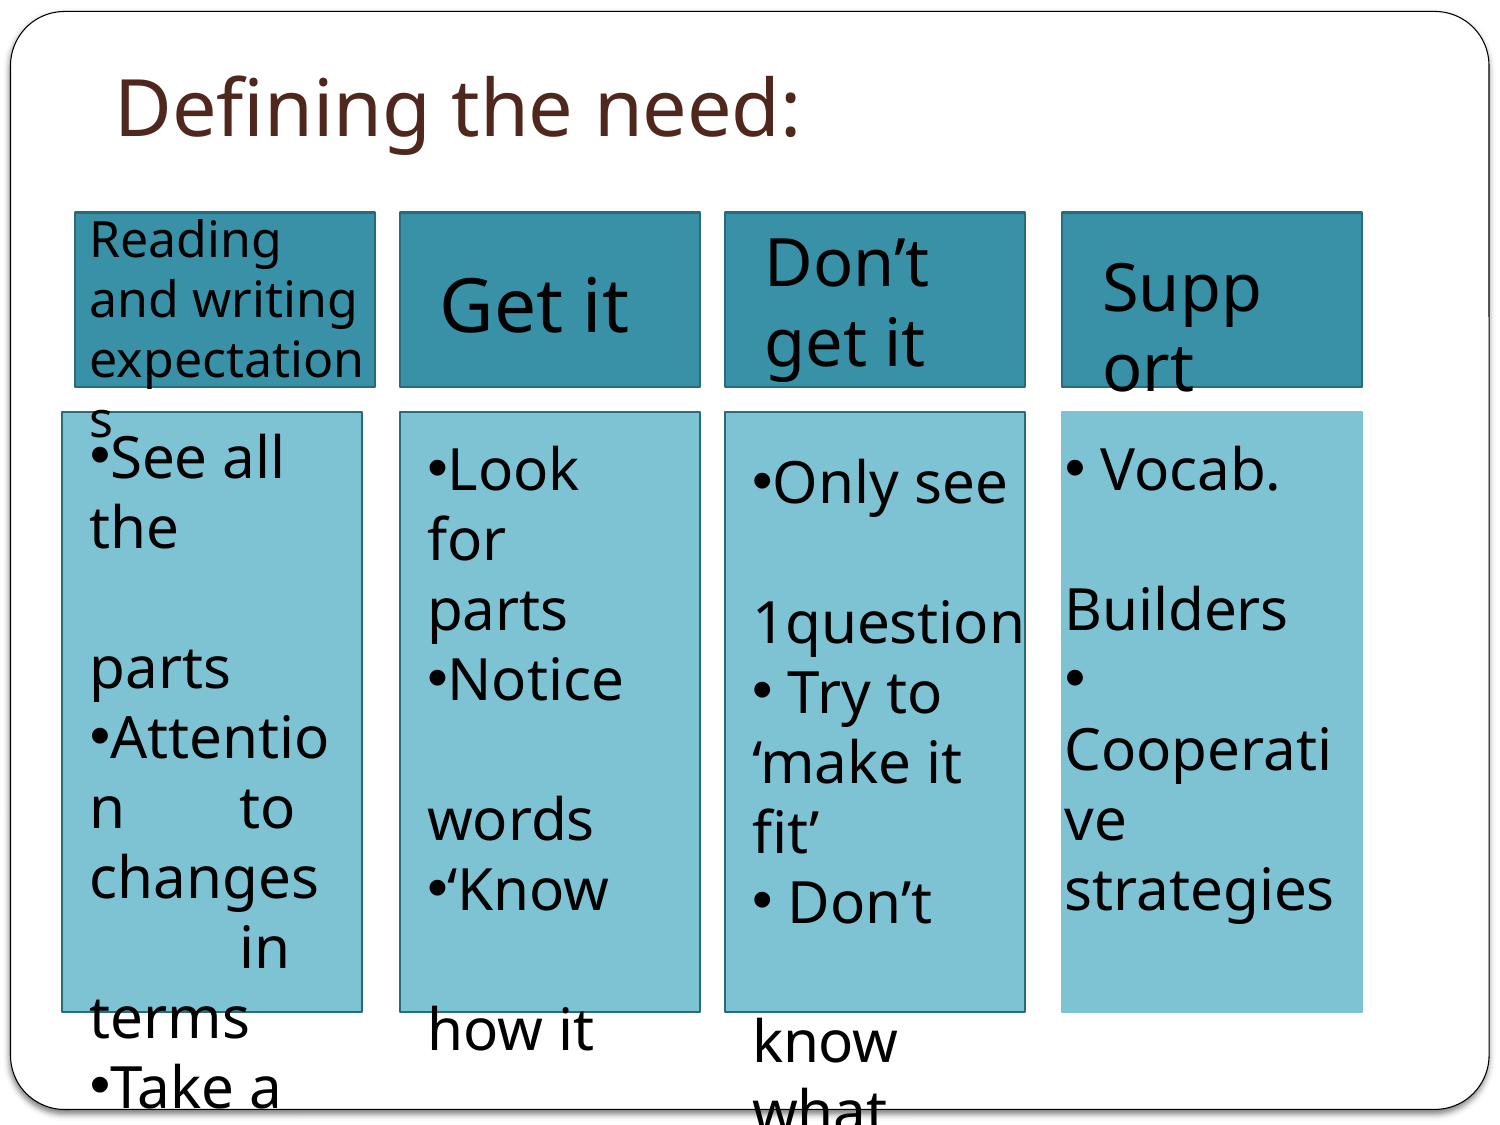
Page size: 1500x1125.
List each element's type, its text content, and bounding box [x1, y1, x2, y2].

text_box [1061, 211, 1363, 388]
title Defining the need: [99, 50, 1375, 168]
text_box Vocab. Builders Cooperative strategies [1050, 425, 1375, 975]
text_box [400, 211, 701, 388]
text_box Only see 1question Try to ‘make it fit’ Don’t know what to expect [737, 437, 1050, 1125]
text_box [724, 411, 1026, 1013]
text_box [399, 411, 701, 1013]
text_box [1061, 411, 1363, 425]
text_box [61, 411, 75, 1013]
text_box Reading and writing expectations [75, 199, 400, 455]
text_box Get it [425, 249, 675, 355]
text_box Support [1087, 237, 1313, 413]
text_box See all the parts Attention to changes in terms Take a leap [74, 412, 375, 1125]
text_box [1061, 975, 1363, 1013]
text_box Don’t get it [750, 212, 1000, 388]
text_box Look for parts Notice words ‘Know how it goes’ [412, 425, 688, 1125]
text_box [724, 211, 1026, 388]
